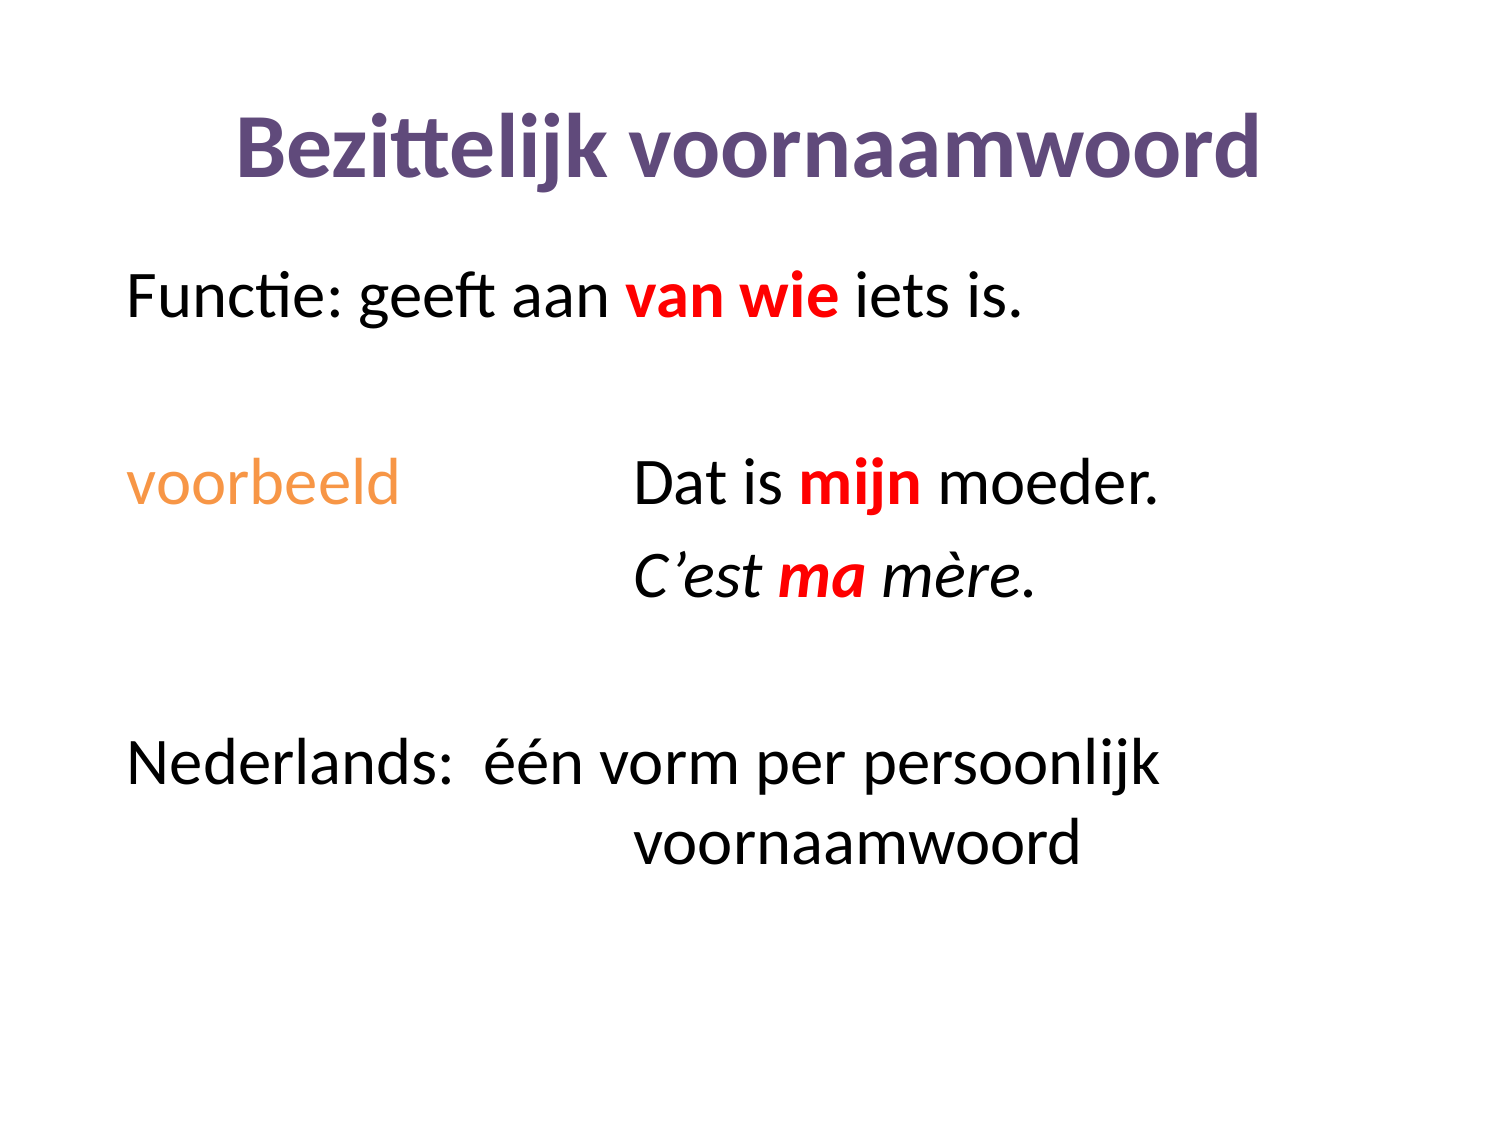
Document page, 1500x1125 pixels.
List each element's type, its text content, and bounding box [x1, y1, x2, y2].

text_box Functie: geeft aan van wie iets is. voorbeeld Dat is mijn moeder. C’est ma mère. Nederlands: één vorm per persoonlijk voornaamwoord [112, 243, 1388, 1024]
text_box Bezittelijk voornaamwoord [112, 78, 1388, 208]
